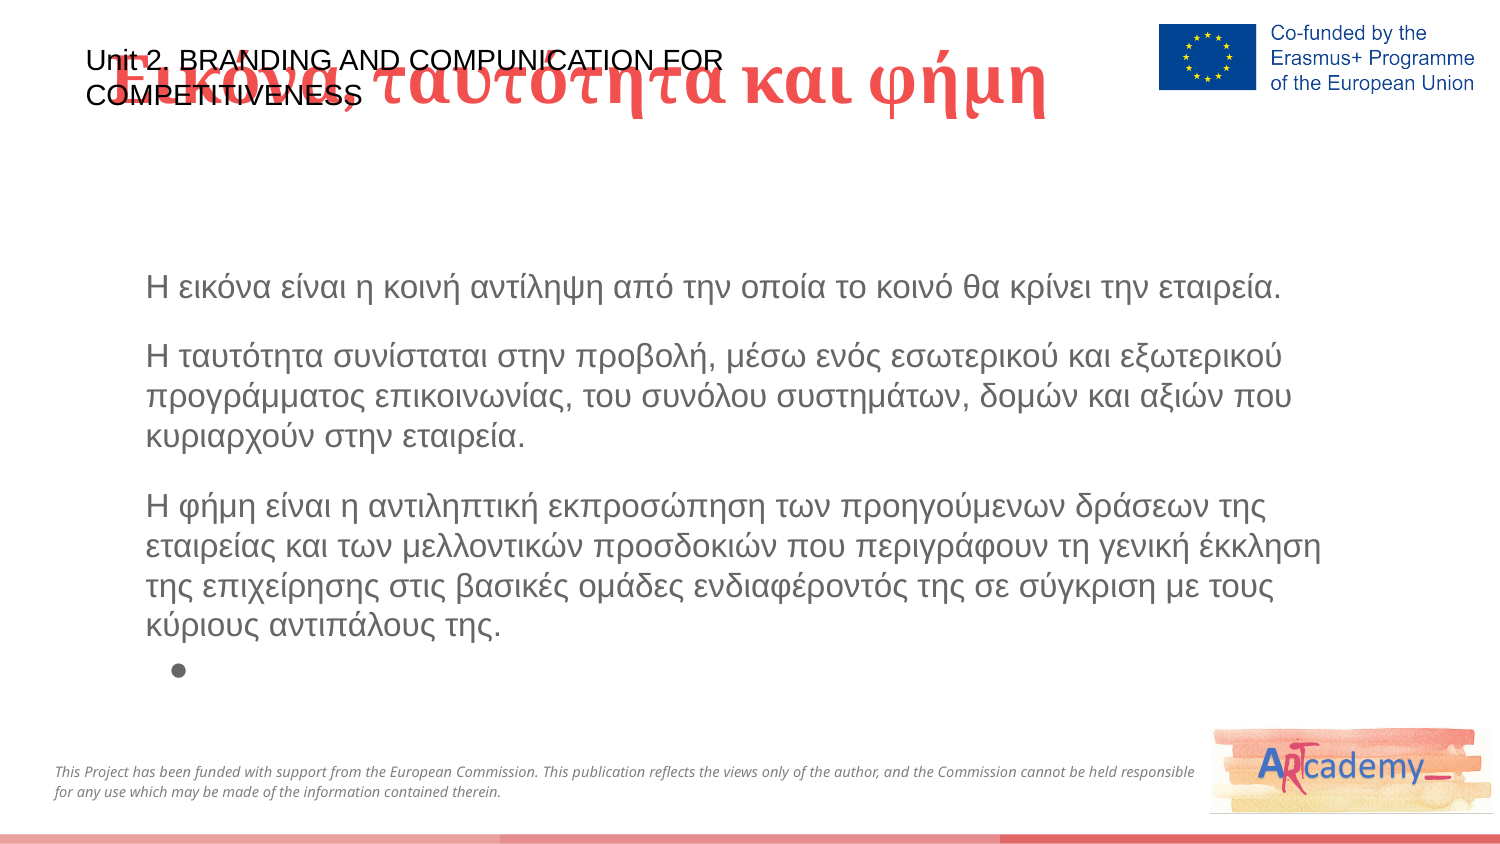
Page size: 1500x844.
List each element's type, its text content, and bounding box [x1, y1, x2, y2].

text_box Unit 2. BRANDING AND COMPUNICATION FOR COMPETITIVENESS [70, 33, 750, 119]
title Εικόνα, ταυτότητα και φήμη [94, 64, 1333, 213]
list Η εικόνα είναι η κοινή αντίληψη από την οποία το κοινό θα κρίνει την εταιρεία. Η ταυτότητα συνίσταται στην προβολή, μέσω ενός εσωτερικού και εξωτερικού προγράμματος επικοινωνίας, του συνόλου συστημάτων, δομών και αξιών που κυριαρχούν στην εταιρεία. Η φήμη είναι η αντιληπτική εκπροσώπηση των προηγούμενων δράσεων της εταιρείας και των μελλοντικών προσδοκιών που περιγράφουν τη γενική έκκληση της επιχείρησης στις βασικές ομάδες ενδιαφέροντός της σε σύγκριση με τους κύριους αντιπάλους της. [130, 250, 1370, 701]
picture [1158, 24, 1474, 94]
picture [1210, 709, 1493, 844]
text_box This Project has been funded with support from the European Commission. This publication reflects the views only of the author, and the Commission cannot be held responsible for any use which may be made of the information contained therein. [39, 754, 1205, 799]
